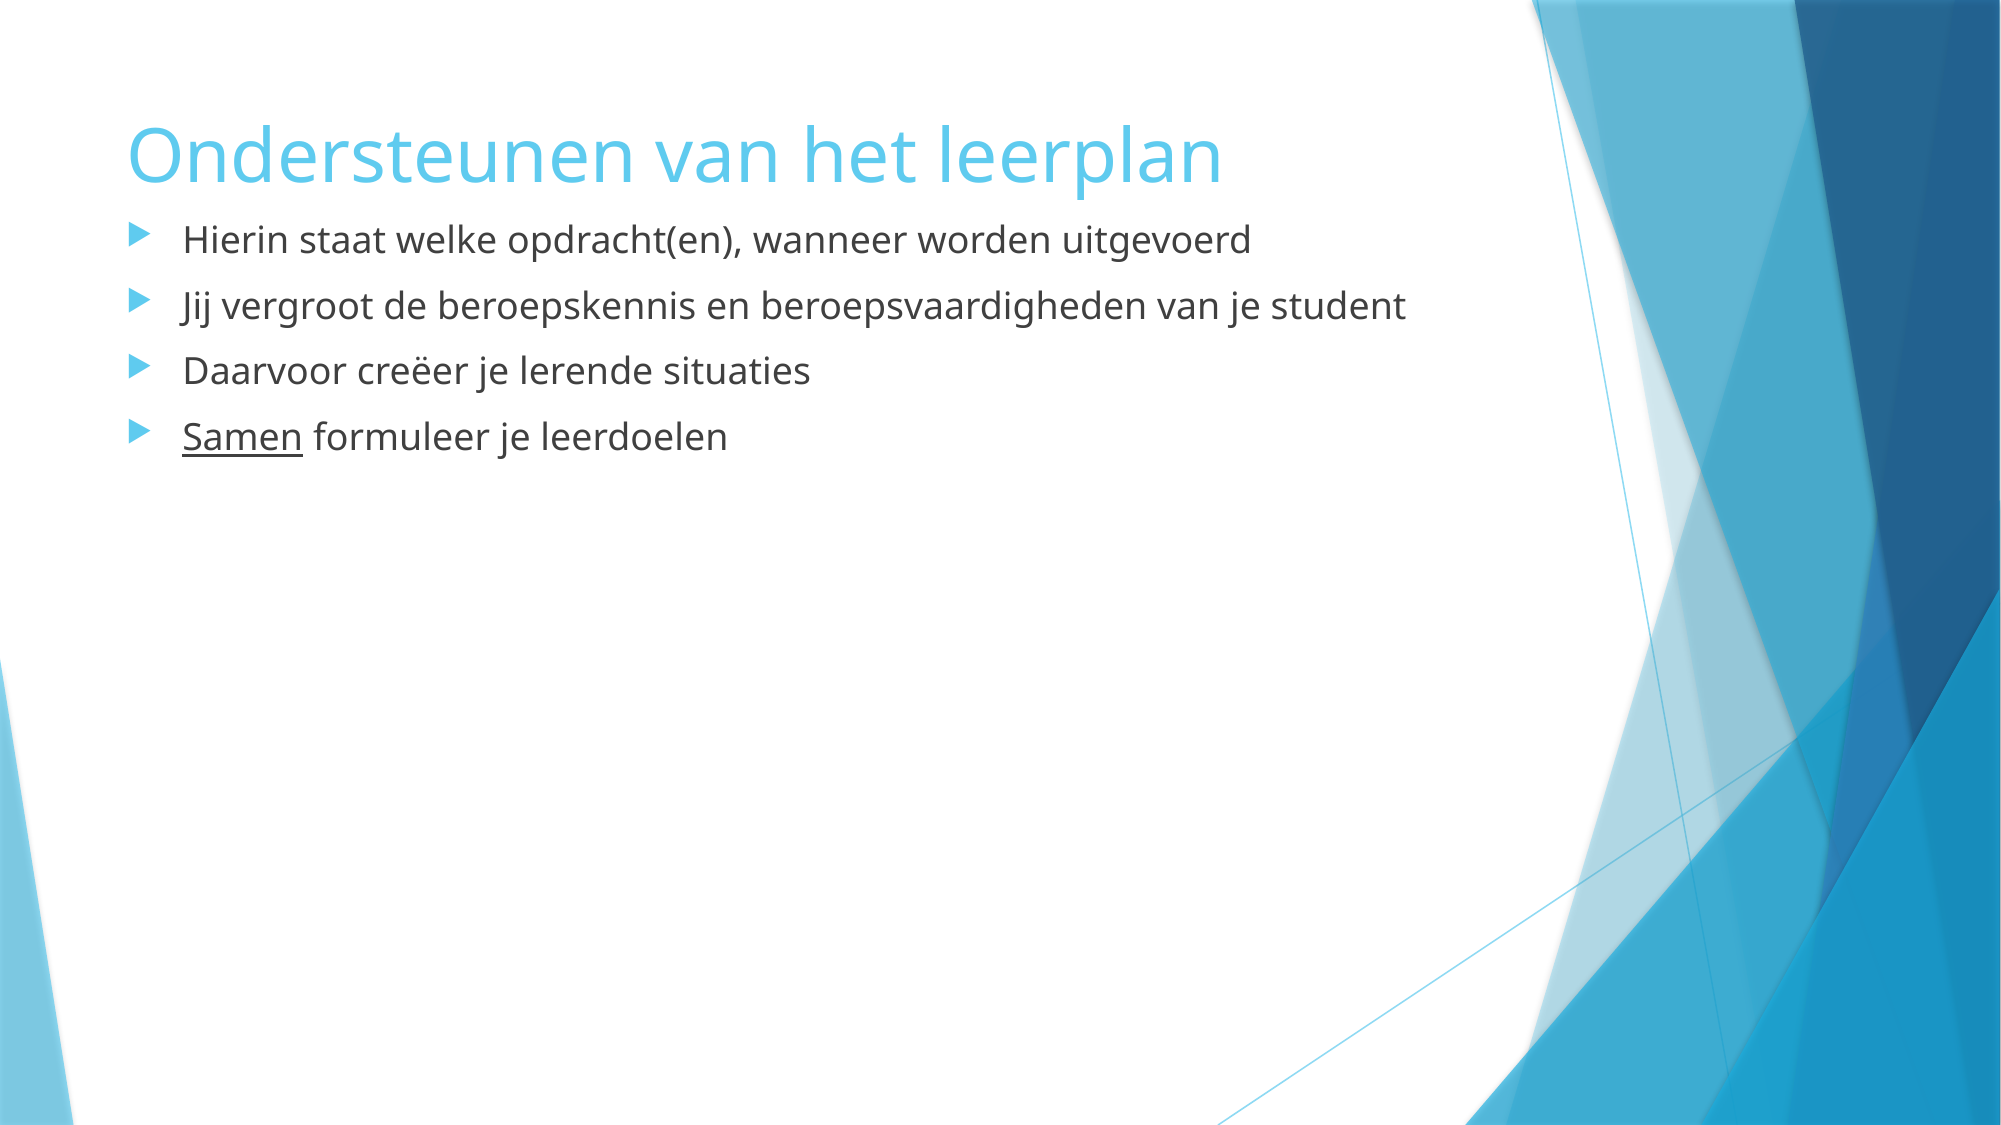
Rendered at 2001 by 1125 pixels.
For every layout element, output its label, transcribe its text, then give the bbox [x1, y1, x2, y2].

title Ondersteunen van het leerplan [111, 99, 1522, 208]
list Hierin staat welke opdracht(en), wanneer worden uitgevoerd Jij vergroot de beroepskennis en beroepsvaardigheden van je student Daarvoor creëer je lerende situaties Samen formuleer je leerdoelen [111, 208, 1522, 845]
